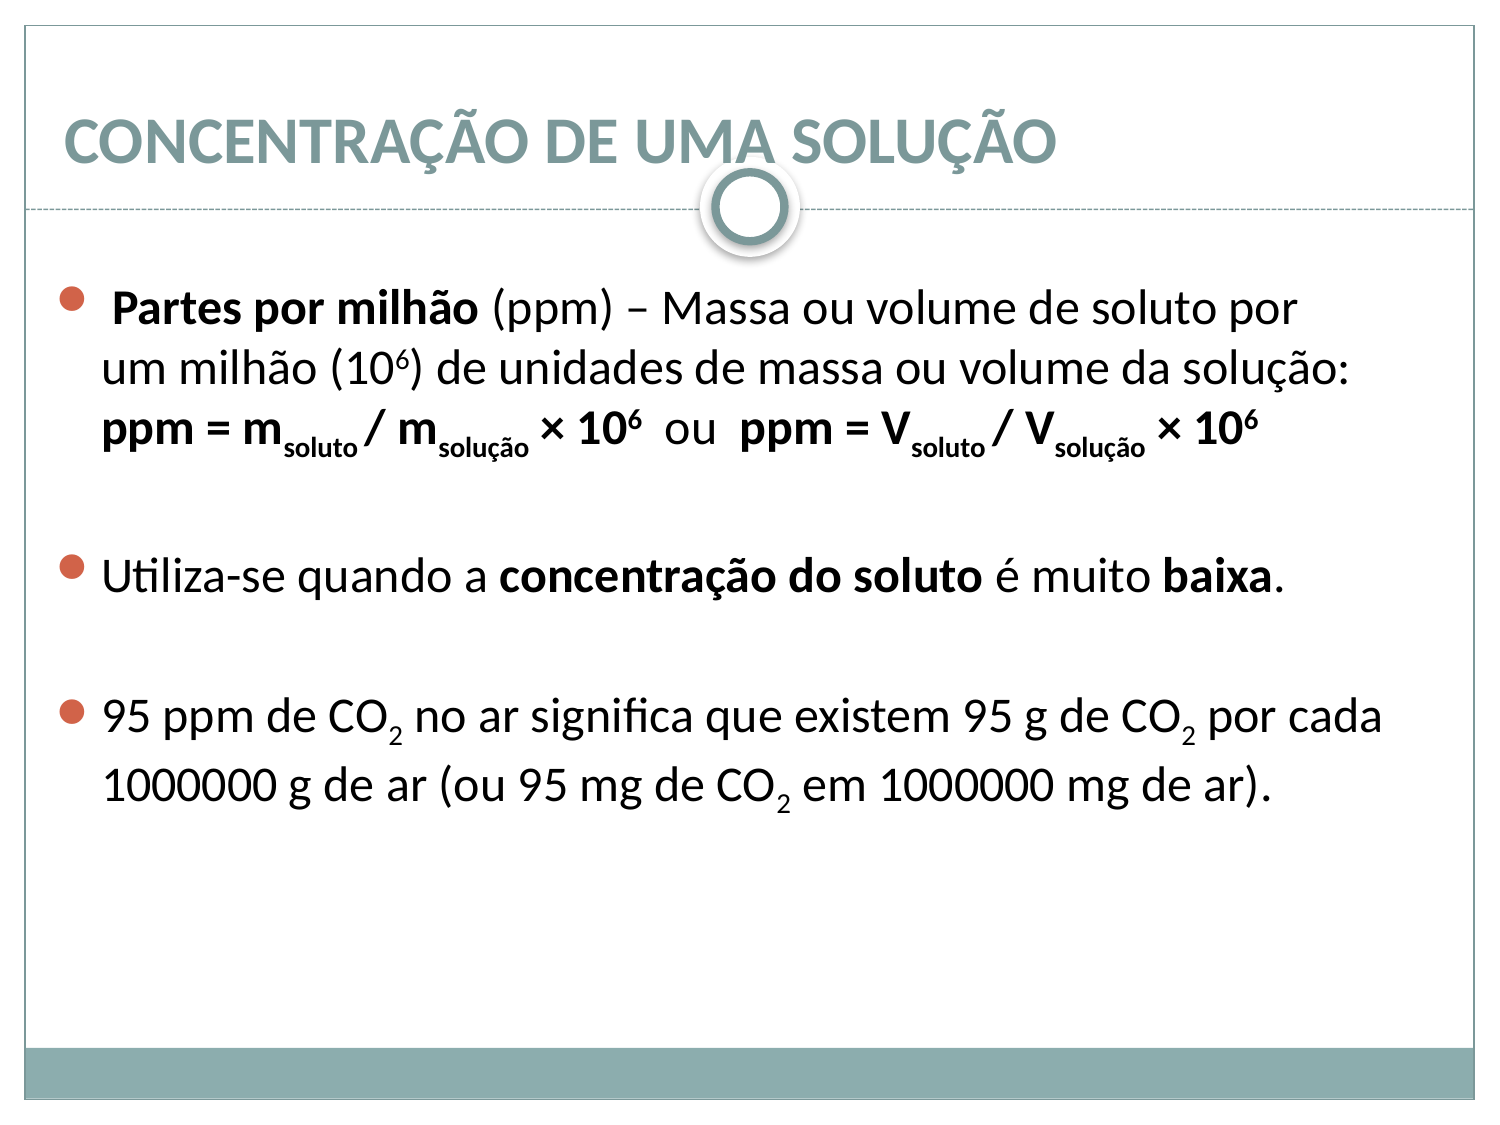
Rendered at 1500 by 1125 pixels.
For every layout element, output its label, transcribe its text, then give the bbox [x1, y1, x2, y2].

title CONCENTRAÇÃO DE UMA SOLUÇÃO [49, 60, 1450, 185]
text_box Partes por milhão (ppm) – Massa ou volume de soluto por um milhão (106) de unidades de massa ou volume da solução: ppm = msoluto / msolução × 106 ou ppm = Vsoluto / Vsolução × 106 Utiliza-se quando a concentração do soluto é muito baixa. 95 ppm de CO2 no ar significa que existem 95 g de CO2 por cada 1000000 g de ar (ou 95 mg de CO2 em 1000000 mg de ar). [41, 267, 1471, 1012]
